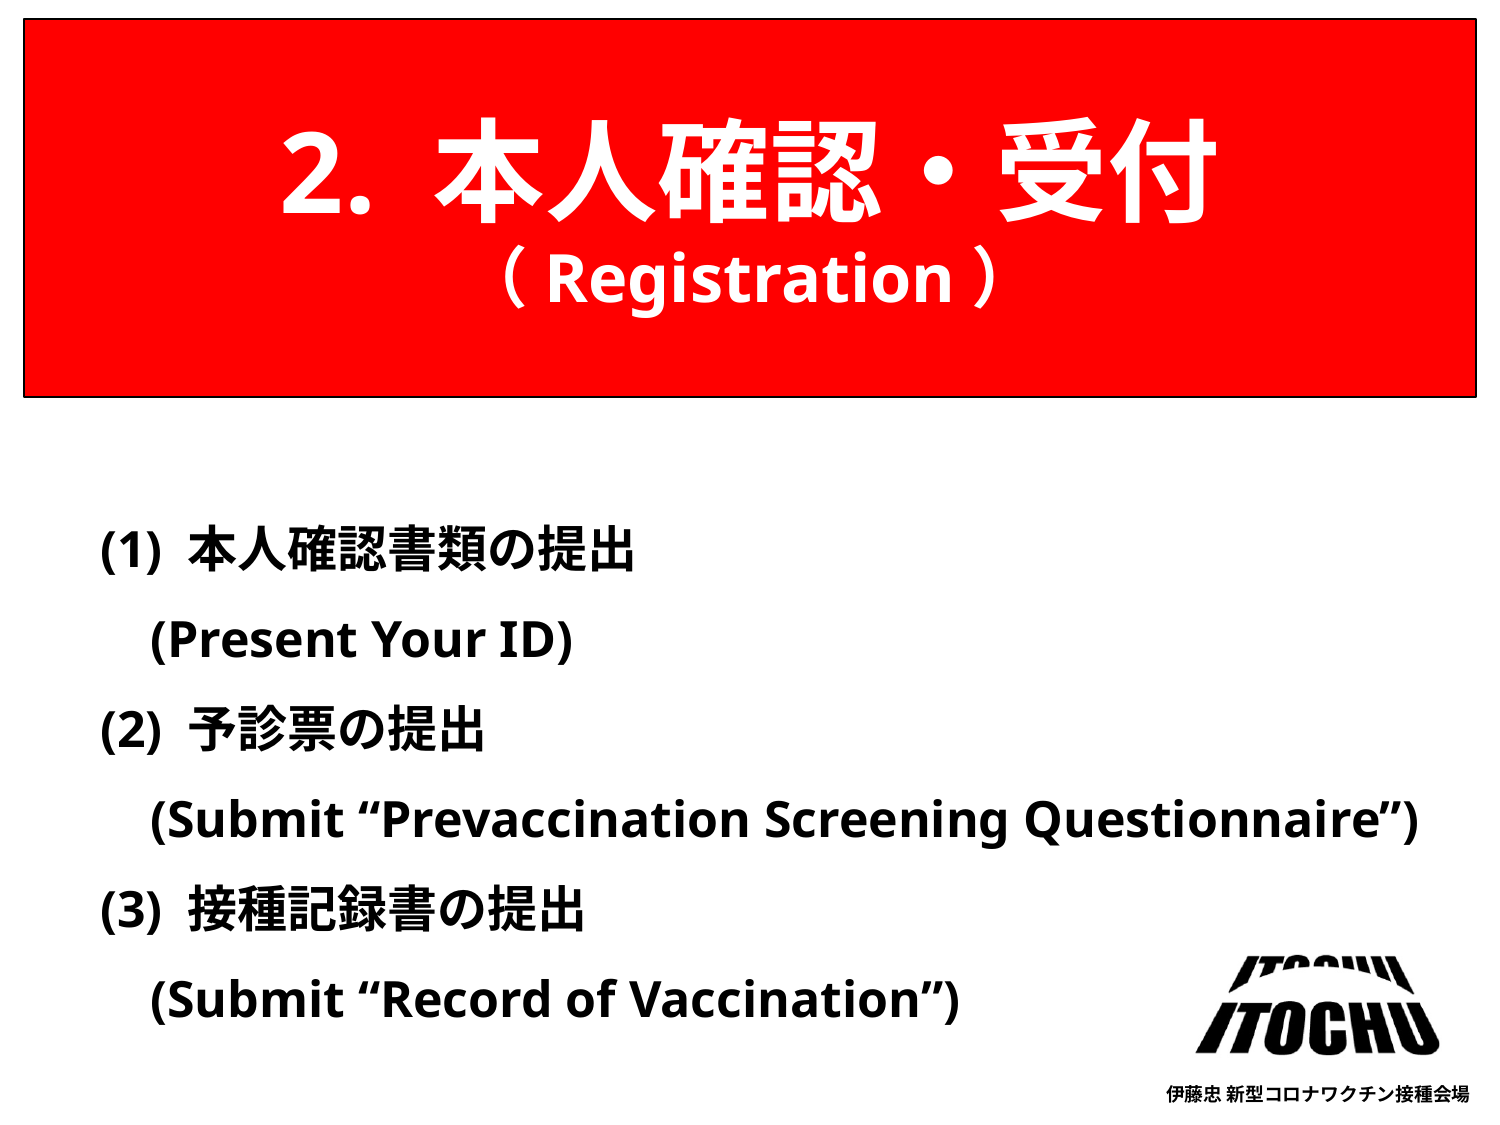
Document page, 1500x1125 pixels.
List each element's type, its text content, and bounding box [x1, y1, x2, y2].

text_box (1) 本人確認書類の提出 (Present Your ID) (2) 予診票の提出 (Submit “Prevaccination Screening Questionnaire”) (3) 接種記録書の提出 (Submit “Record of Vaccination”) [21, 419, 1479, 1096]
text_box 伊藤忠 新型コロナワクチン接種会場 [1145, 1072, 1491, 1116]
picture [1186, 940, 1450, 1068]
text_box 2. 本人確認・受付 （Registration） [21, 17, 1479, 399]
